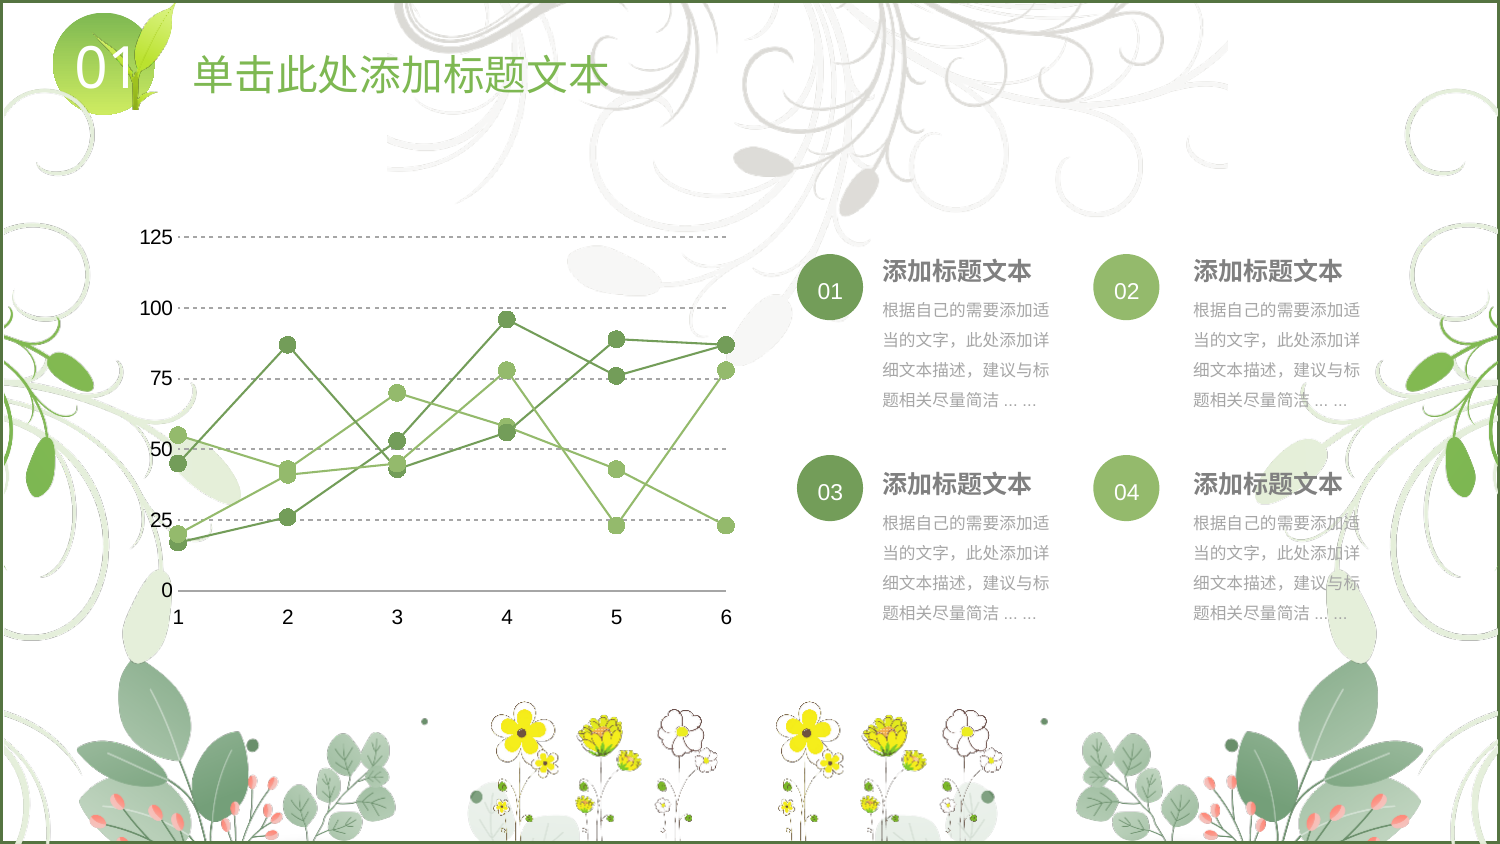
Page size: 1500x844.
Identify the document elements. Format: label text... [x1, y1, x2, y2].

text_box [867, 460, 1074, 629]
text_box 单击此处添加标题文本 [177, 40, 652, 106]
picture [3, 3, 1498, 844]
chart [134, 214, 740, 629]
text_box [796, 254, 864, 321]
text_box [796, 454, 864, 522]
text_box 01 [56, 29, 159, 100]
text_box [1177, 248, 1385, 417]
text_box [867, 248, 1074, 417]
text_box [1177, 460, 1385, 629]
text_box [1093, 254, 1160, 321]
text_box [1093, 454, 1160, 522]
